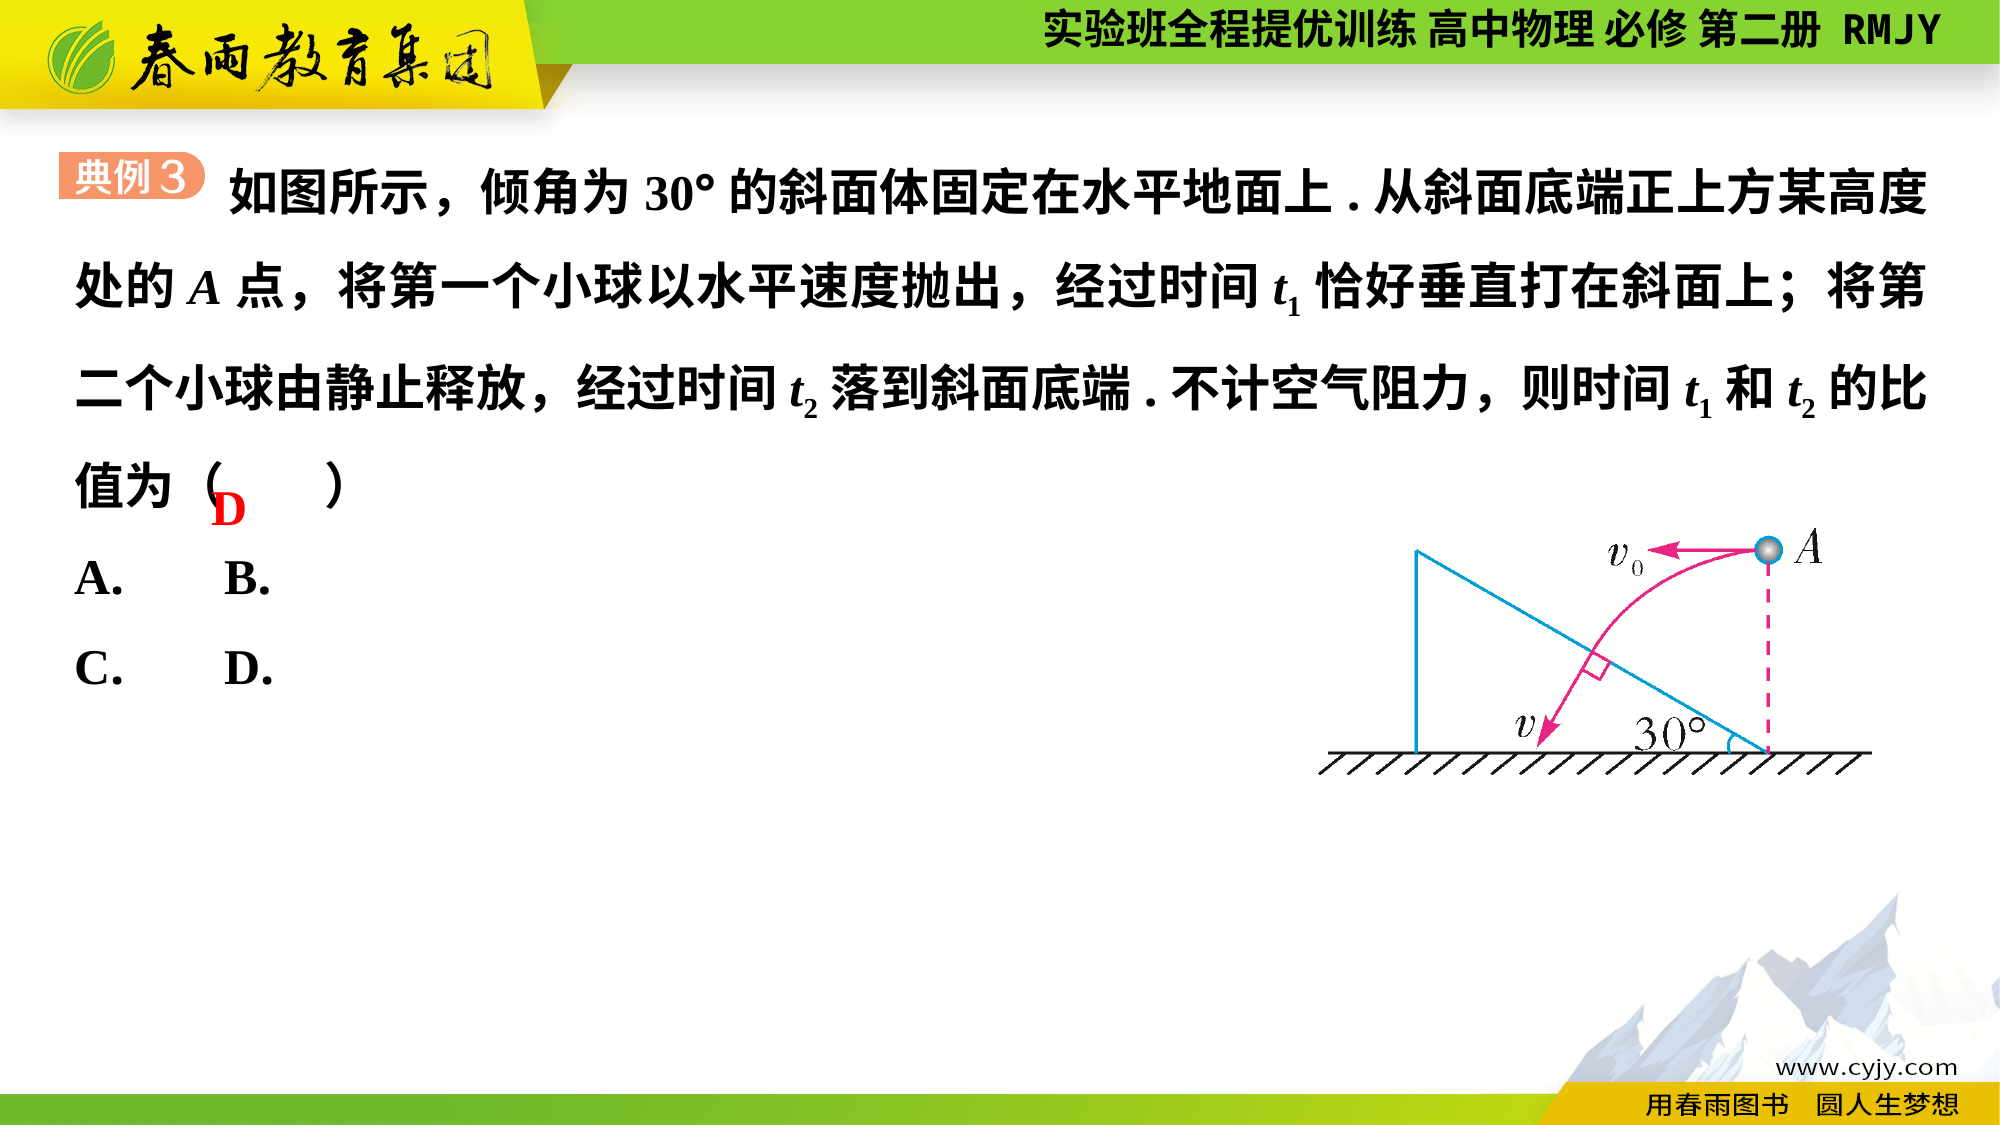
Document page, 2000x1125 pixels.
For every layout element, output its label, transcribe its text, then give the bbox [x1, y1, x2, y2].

text_box D [196, 438, 263, 544]
picture [0, 0, 2000, 1125]
